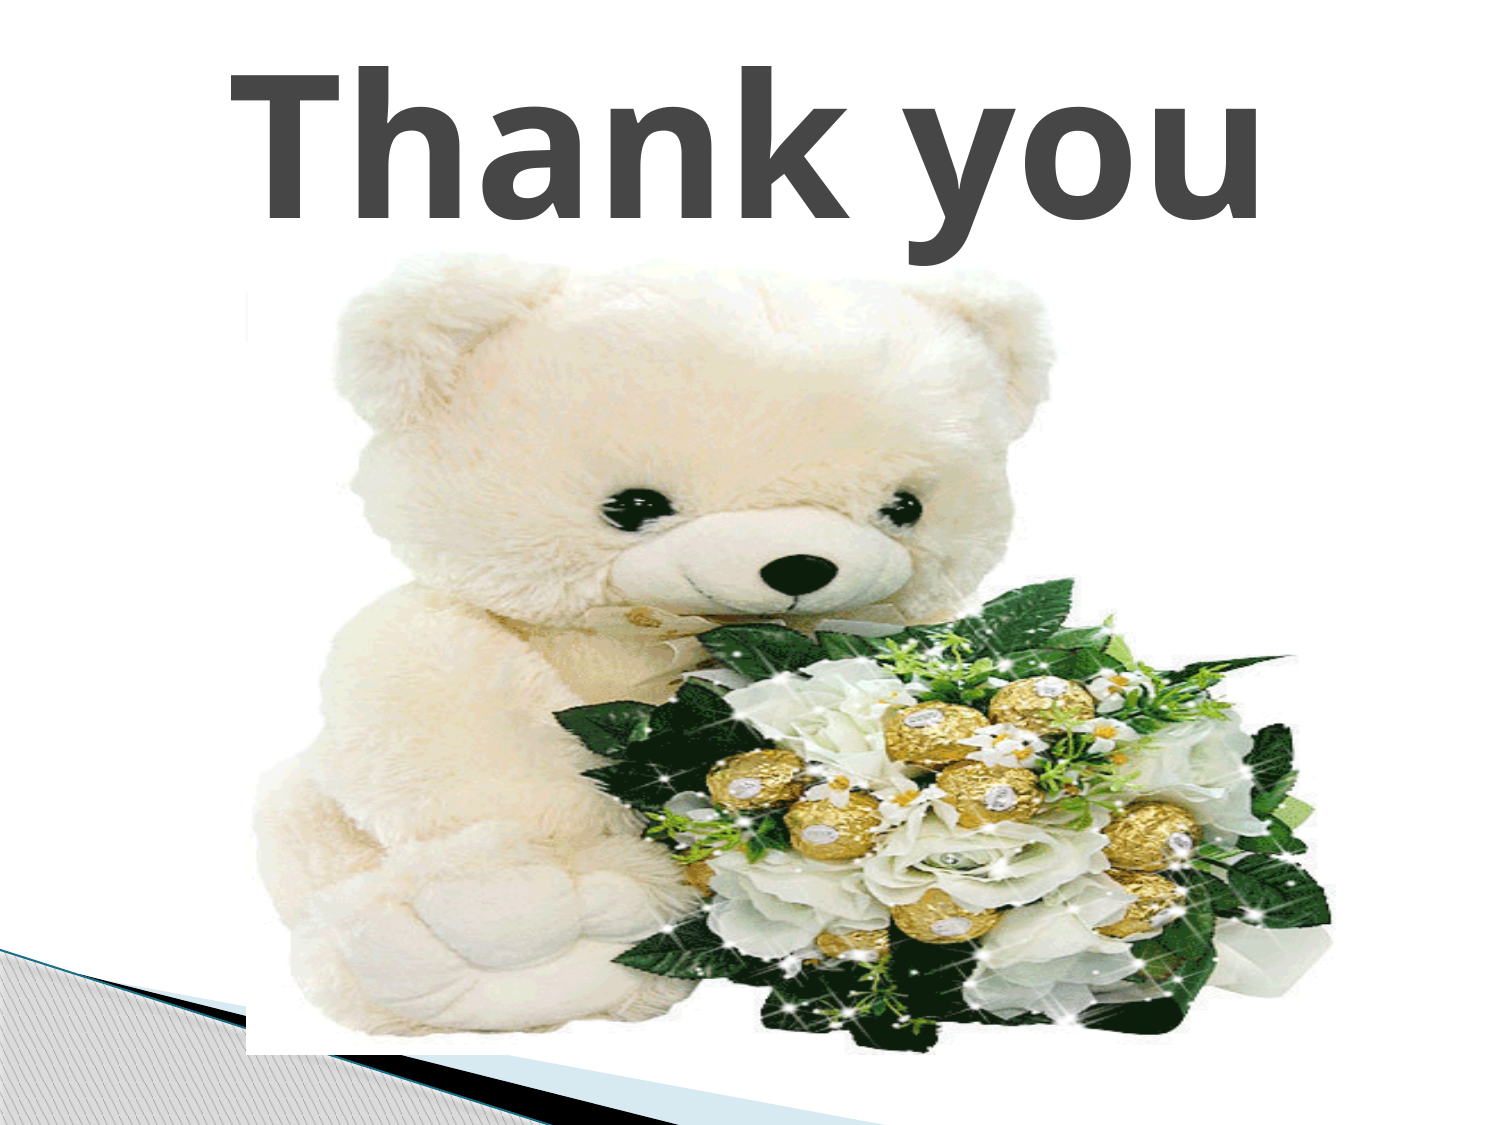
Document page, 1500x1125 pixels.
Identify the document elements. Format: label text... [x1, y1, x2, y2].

title Thank you [75, 45, 1425, 233]
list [245, 242, 1337, 1055]
